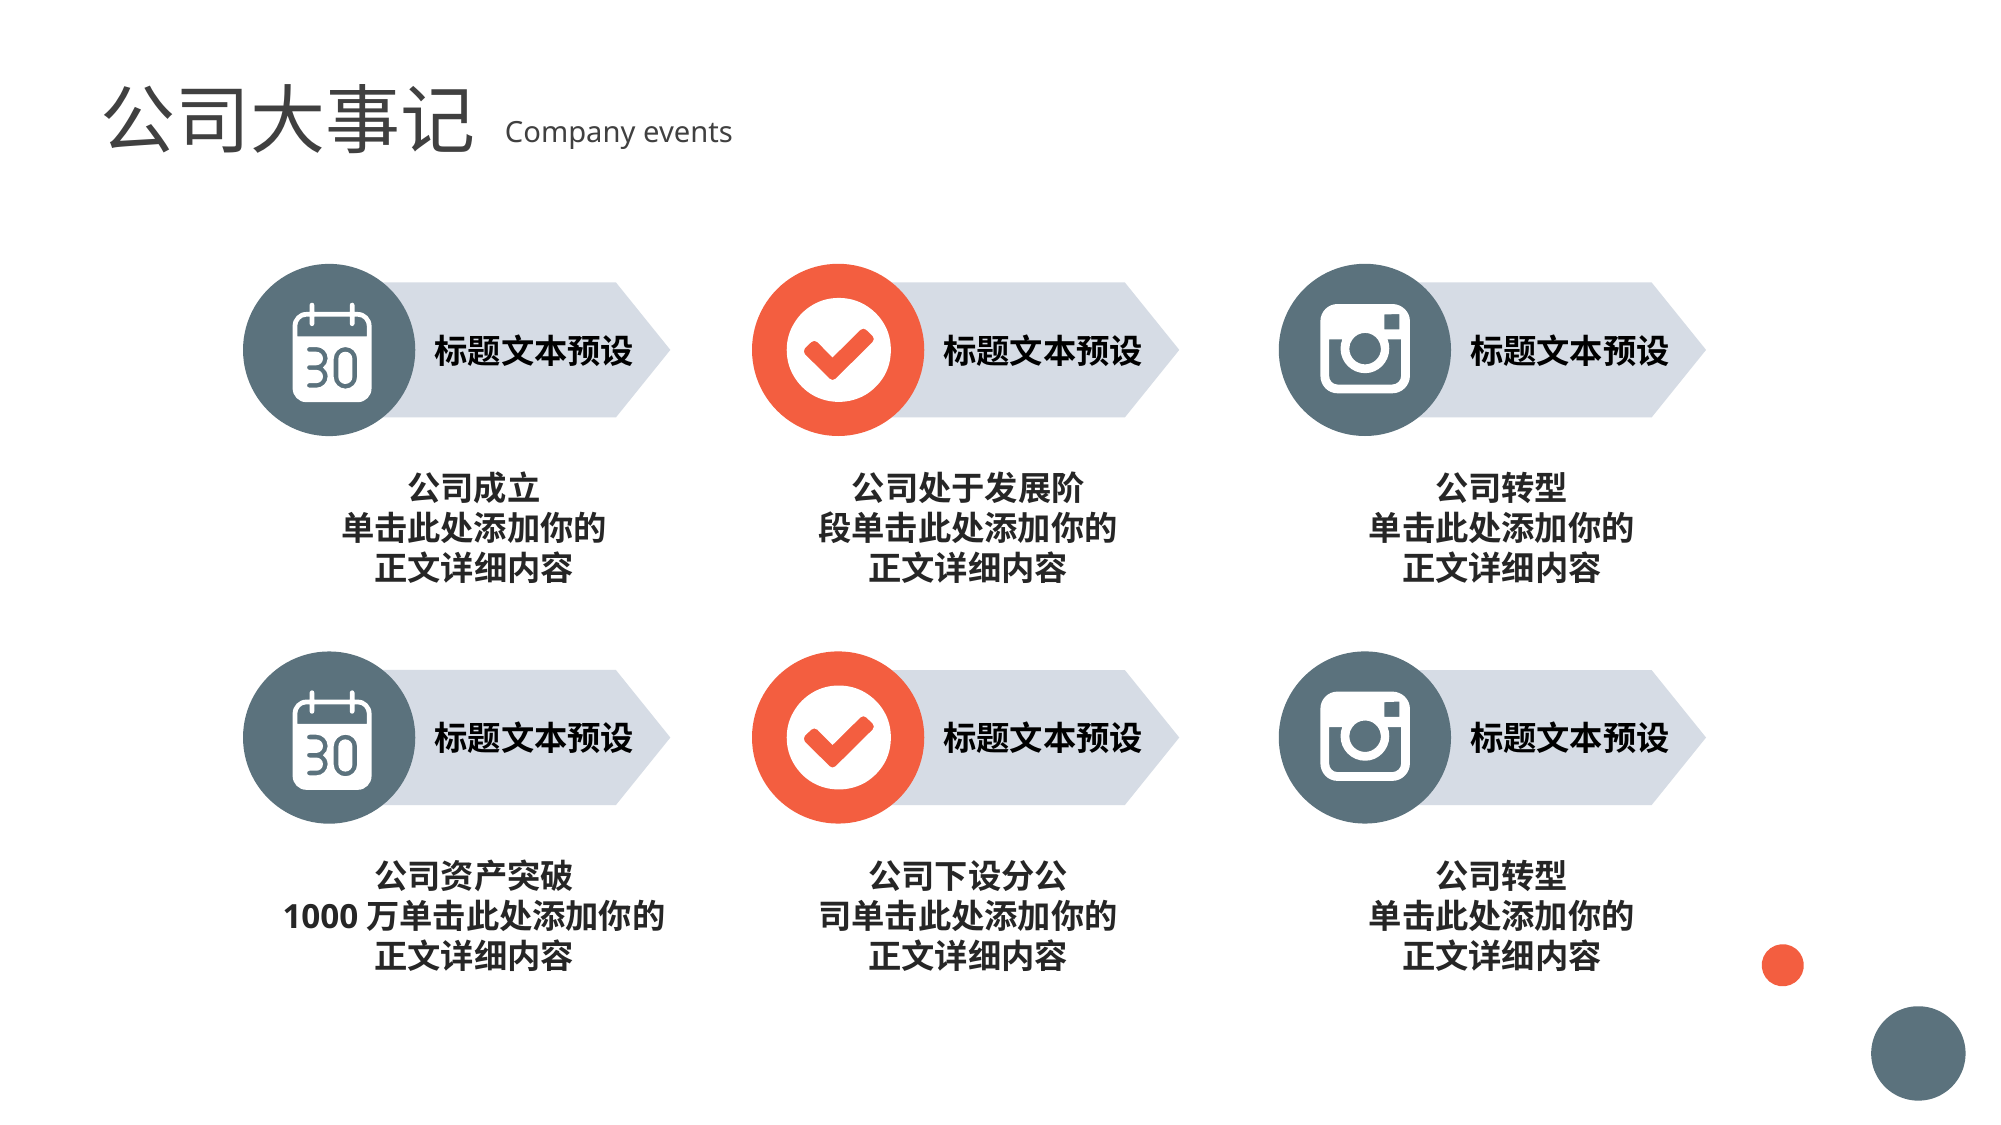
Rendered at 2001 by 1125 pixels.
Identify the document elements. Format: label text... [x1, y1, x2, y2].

text_box Company events [490, 105, 886, 156]
text_box [1760, 943, 1805, 988]
text_box [1870, 1005, 1967, 1102]
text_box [242, 263, 1706, 939]
text_box 公司大事记 [86, 65, 521, 171]
